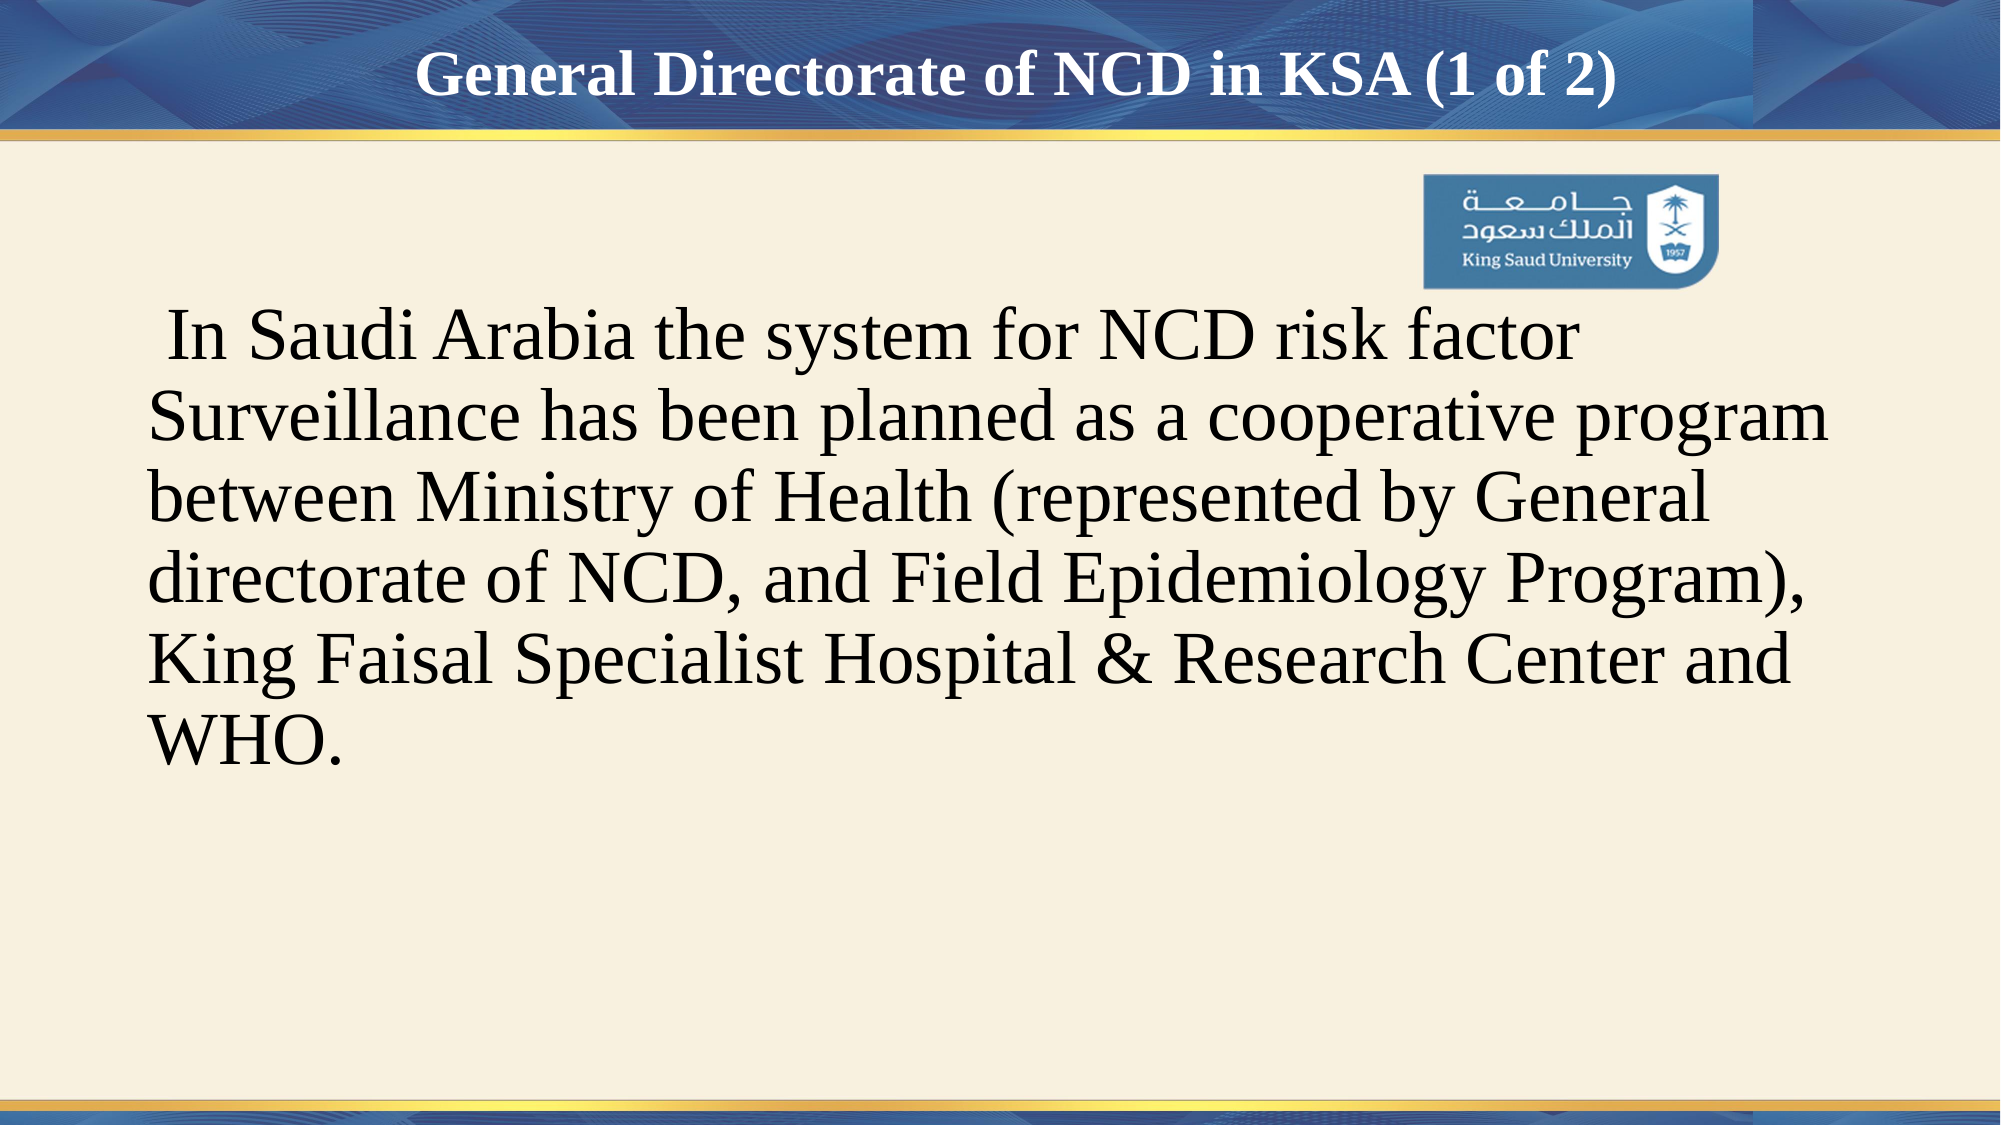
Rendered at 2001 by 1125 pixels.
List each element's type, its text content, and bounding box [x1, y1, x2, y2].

picture [0, 0, 2001, 1125]
text_box General Directorate of NCD in KSA (1 of 2) [366, 6, 1667, 144]
list In Saudi Arabia the system for NCD risk factor Surveillance has been planned as a cooperative program between Ministry of Health (represented by General directorate of NCD, and Field Epidemiology Program), King Faisal Specialist Hospital & Research Center and WHO. [94, 287, 1907, 1088]
